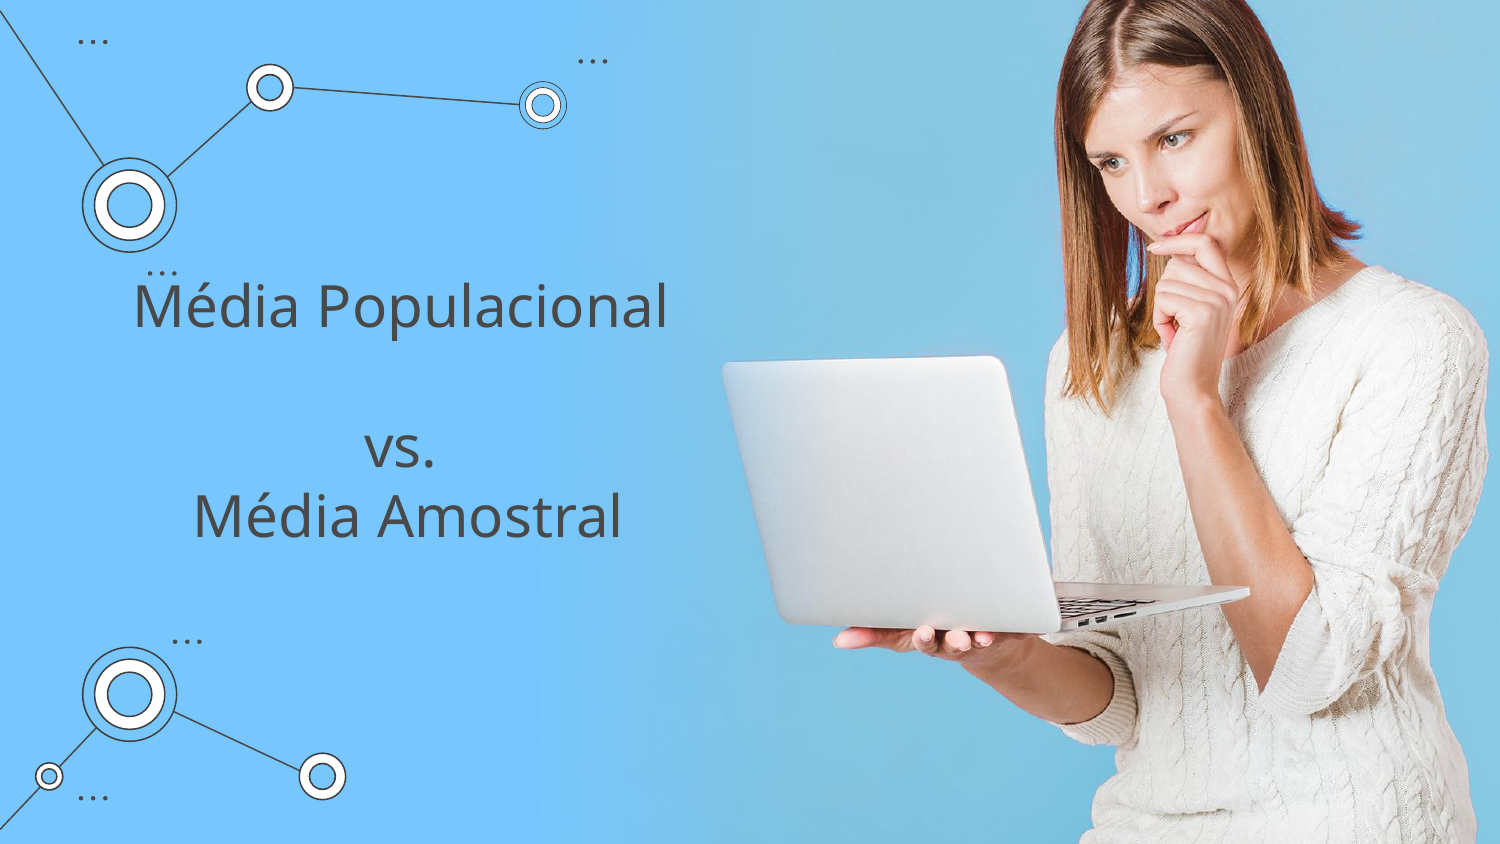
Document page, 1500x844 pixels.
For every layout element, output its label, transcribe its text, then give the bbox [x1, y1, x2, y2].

picture [0, 0, 1500, 844]
title Média Populacional vs. Média Amostral [117, 326, 685, 564]
